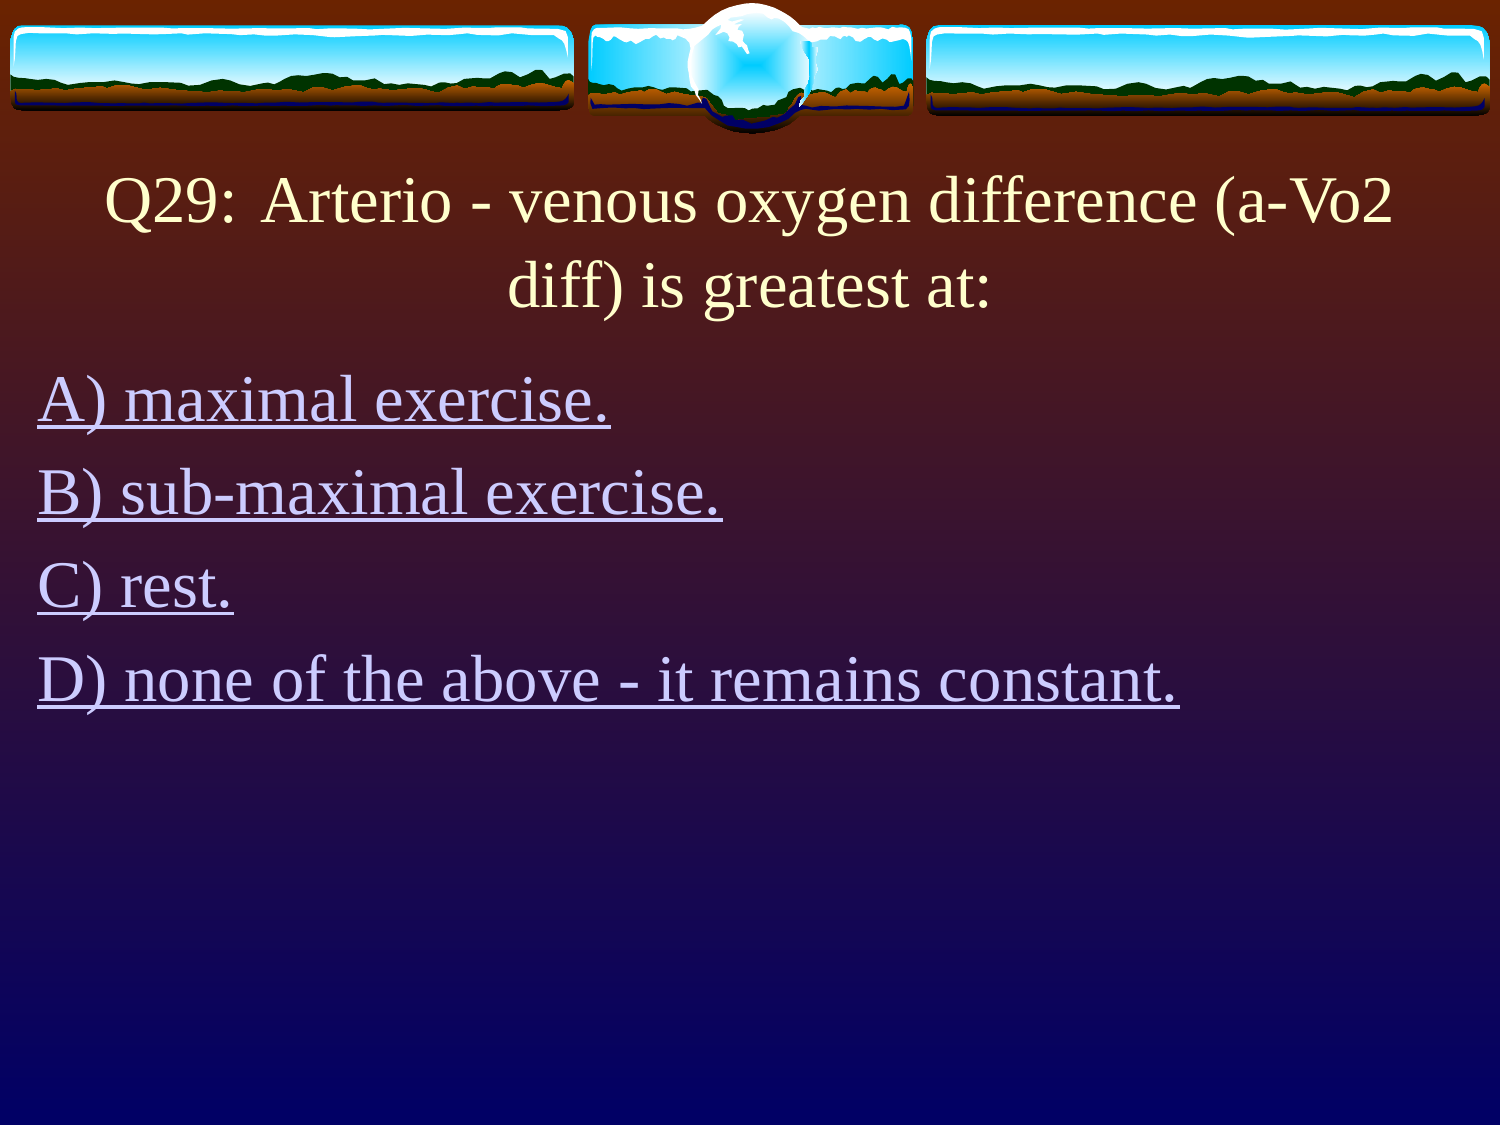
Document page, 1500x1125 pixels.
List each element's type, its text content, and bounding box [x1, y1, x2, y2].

title Q29: Arterio - venous oxygen difference (a-Vo2 diff) is greatest at: [21, 145, 1480, 336]
list A) maximal exercise. B) sub-maximal exercise. C) rest. D) none of the above - it remains constant. [21, 346, 1482, 1026]
